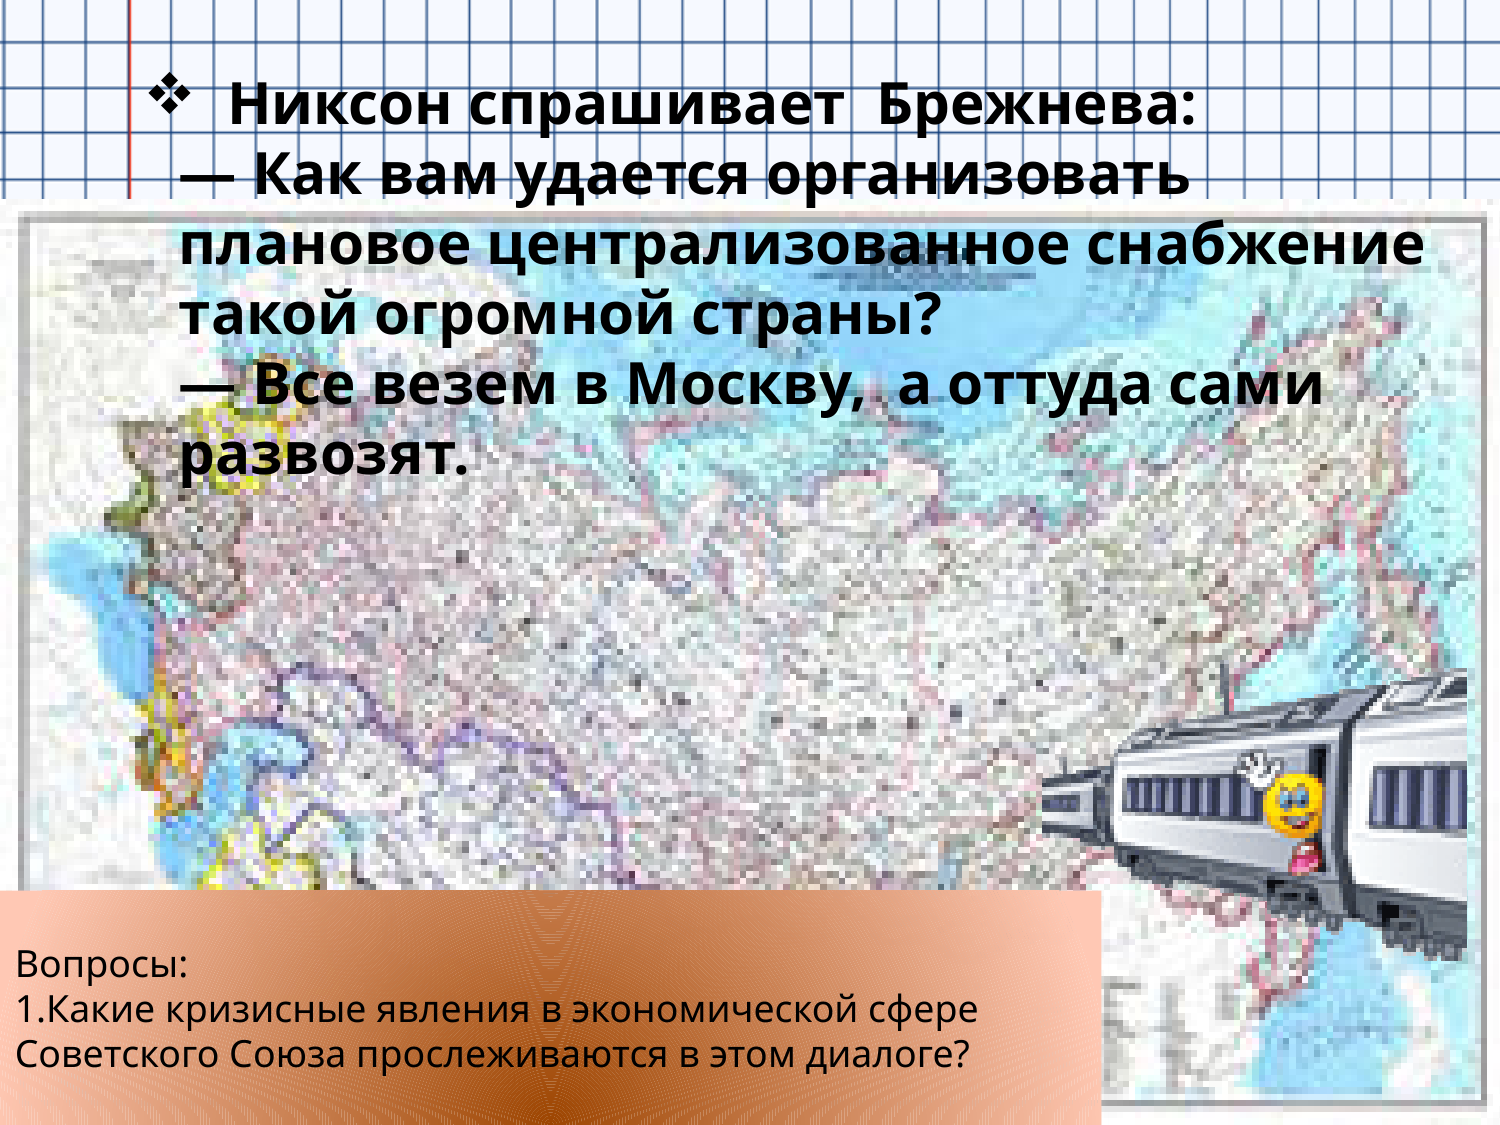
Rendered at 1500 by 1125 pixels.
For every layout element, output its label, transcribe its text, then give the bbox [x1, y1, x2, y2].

picture [0, 0, 1500, 1125]
text_box Никсон спрашивает Брежнева: — Как вам удается организовать плановое централизованное снабжение такой огромной страны? — Все везем в Москву, а оттуда сами развозят. [128, 58, 1465, 198]
